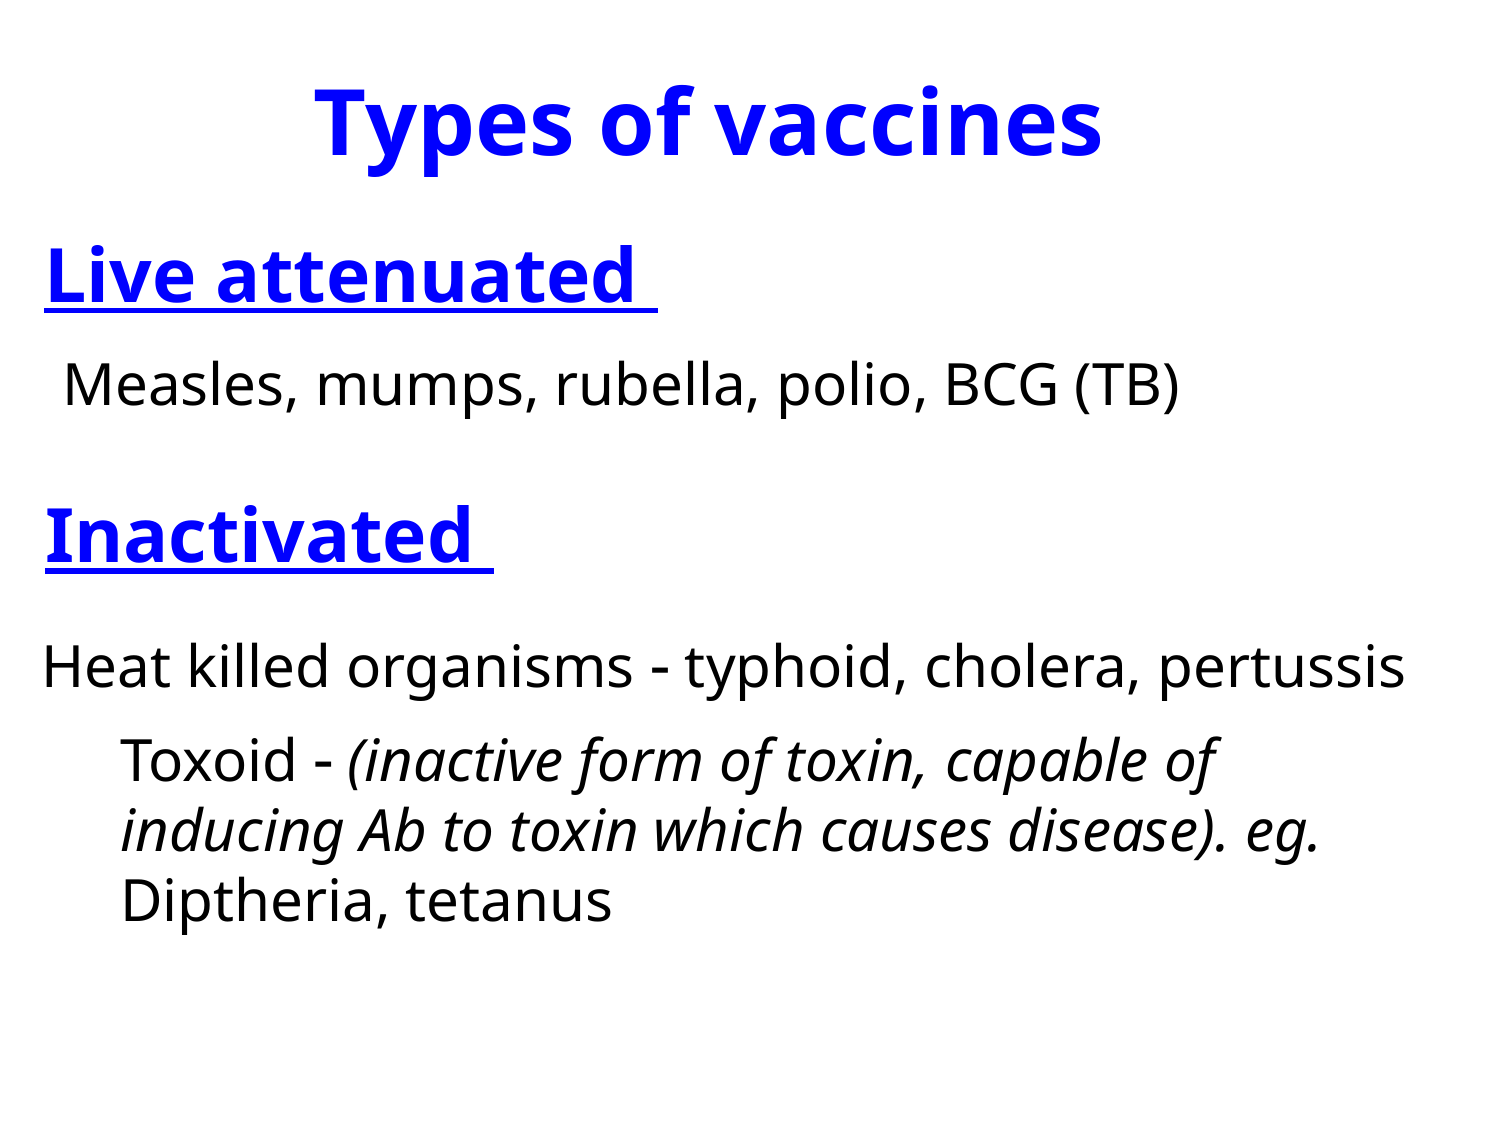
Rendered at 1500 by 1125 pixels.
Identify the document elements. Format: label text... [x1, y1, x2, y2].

text_box Heat killed organisms  typhoid, cholera, pertussis [26, 622, 1421, 707]
text_box Measles, mumps, rubella, polio, BCG (TB) [48, 339, 1196, 425]
text_box Types of vaccines [299, 56, 1120, 182]
text_box Toxoid  (inactive form of toxin, capable of inducing Ab to toxin which causes disease). eg. Diptheria, tetanus [105, 715, 1418, 941]
text_box Inactivated [30, 480, 510, 586]
text_box Live attenuated [29, 219, 673, 325]
